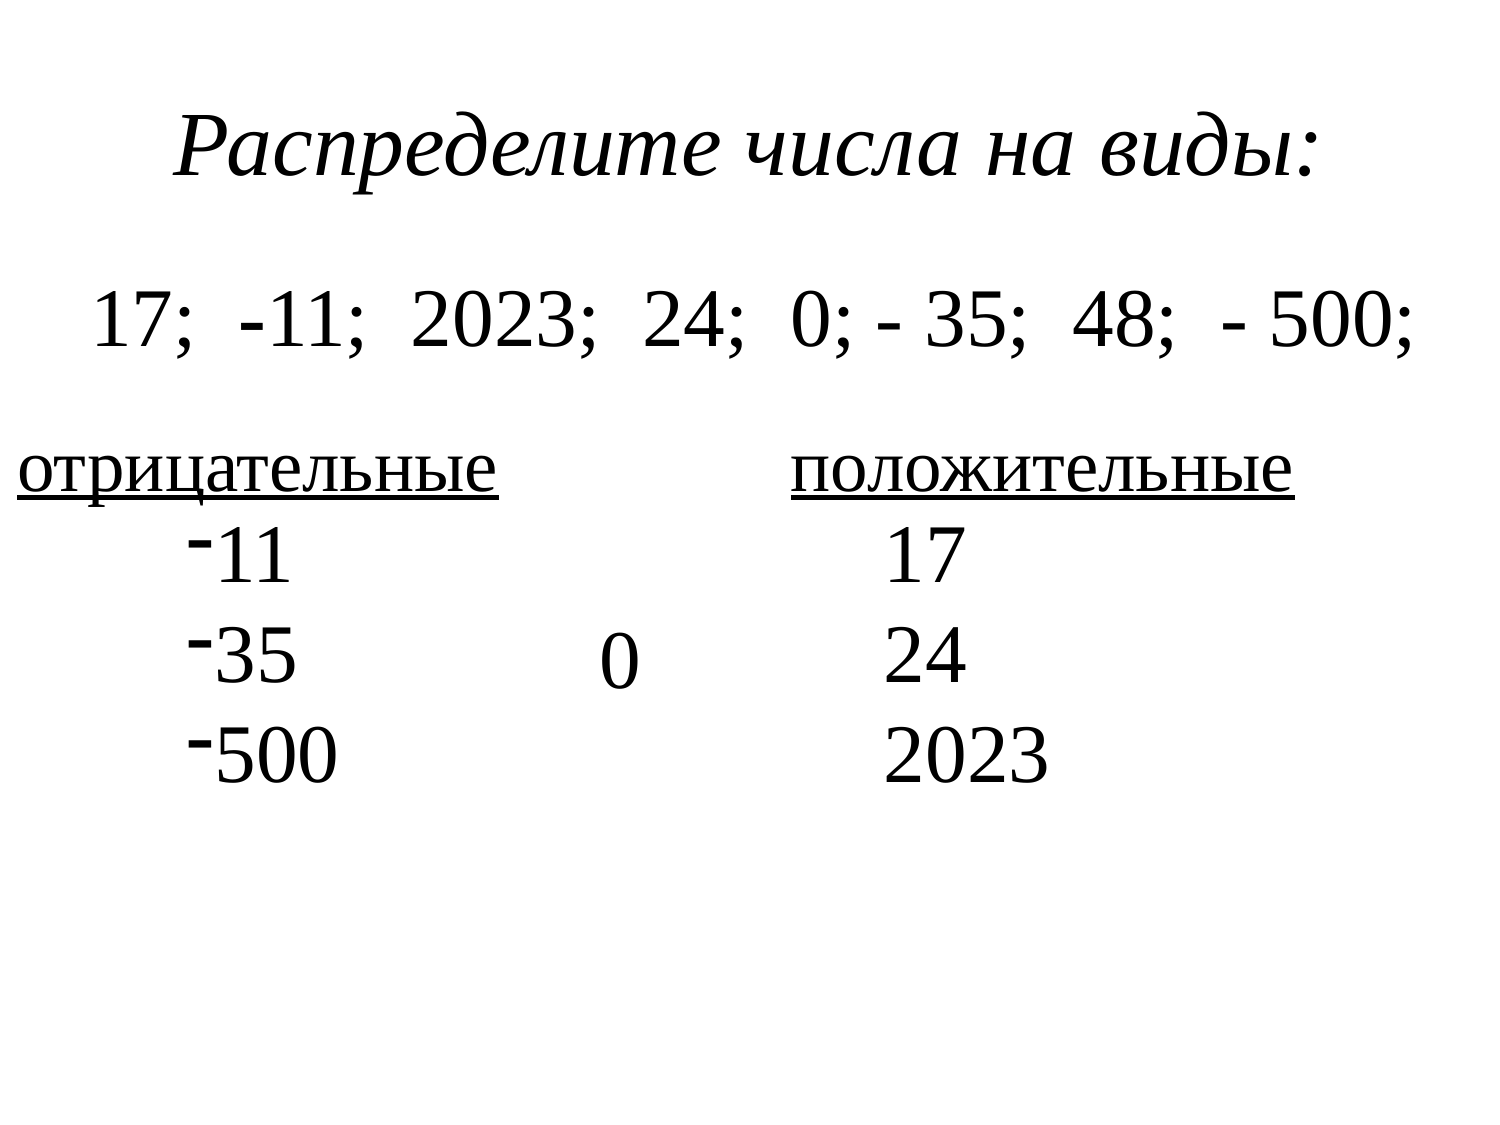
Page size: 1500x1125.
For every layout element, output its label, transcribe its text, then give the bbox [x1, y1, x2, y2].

text_box 11 35 500 [172, 514, 355, 807]
list 17; -11; 2023; 24; 0; - 35; 48; - 500; [75, 255, 1500, 402]
text_box положительные [776, 408, 1310, 514]
text_box 0 [585, 597, 657, 713]
text_box 17 24 2023 [868, 514, 1066, 907]
title Распределите числа на виды: [75, 45, 1425, 233]
text_box отрицательные [2, 408, 514, 514]
